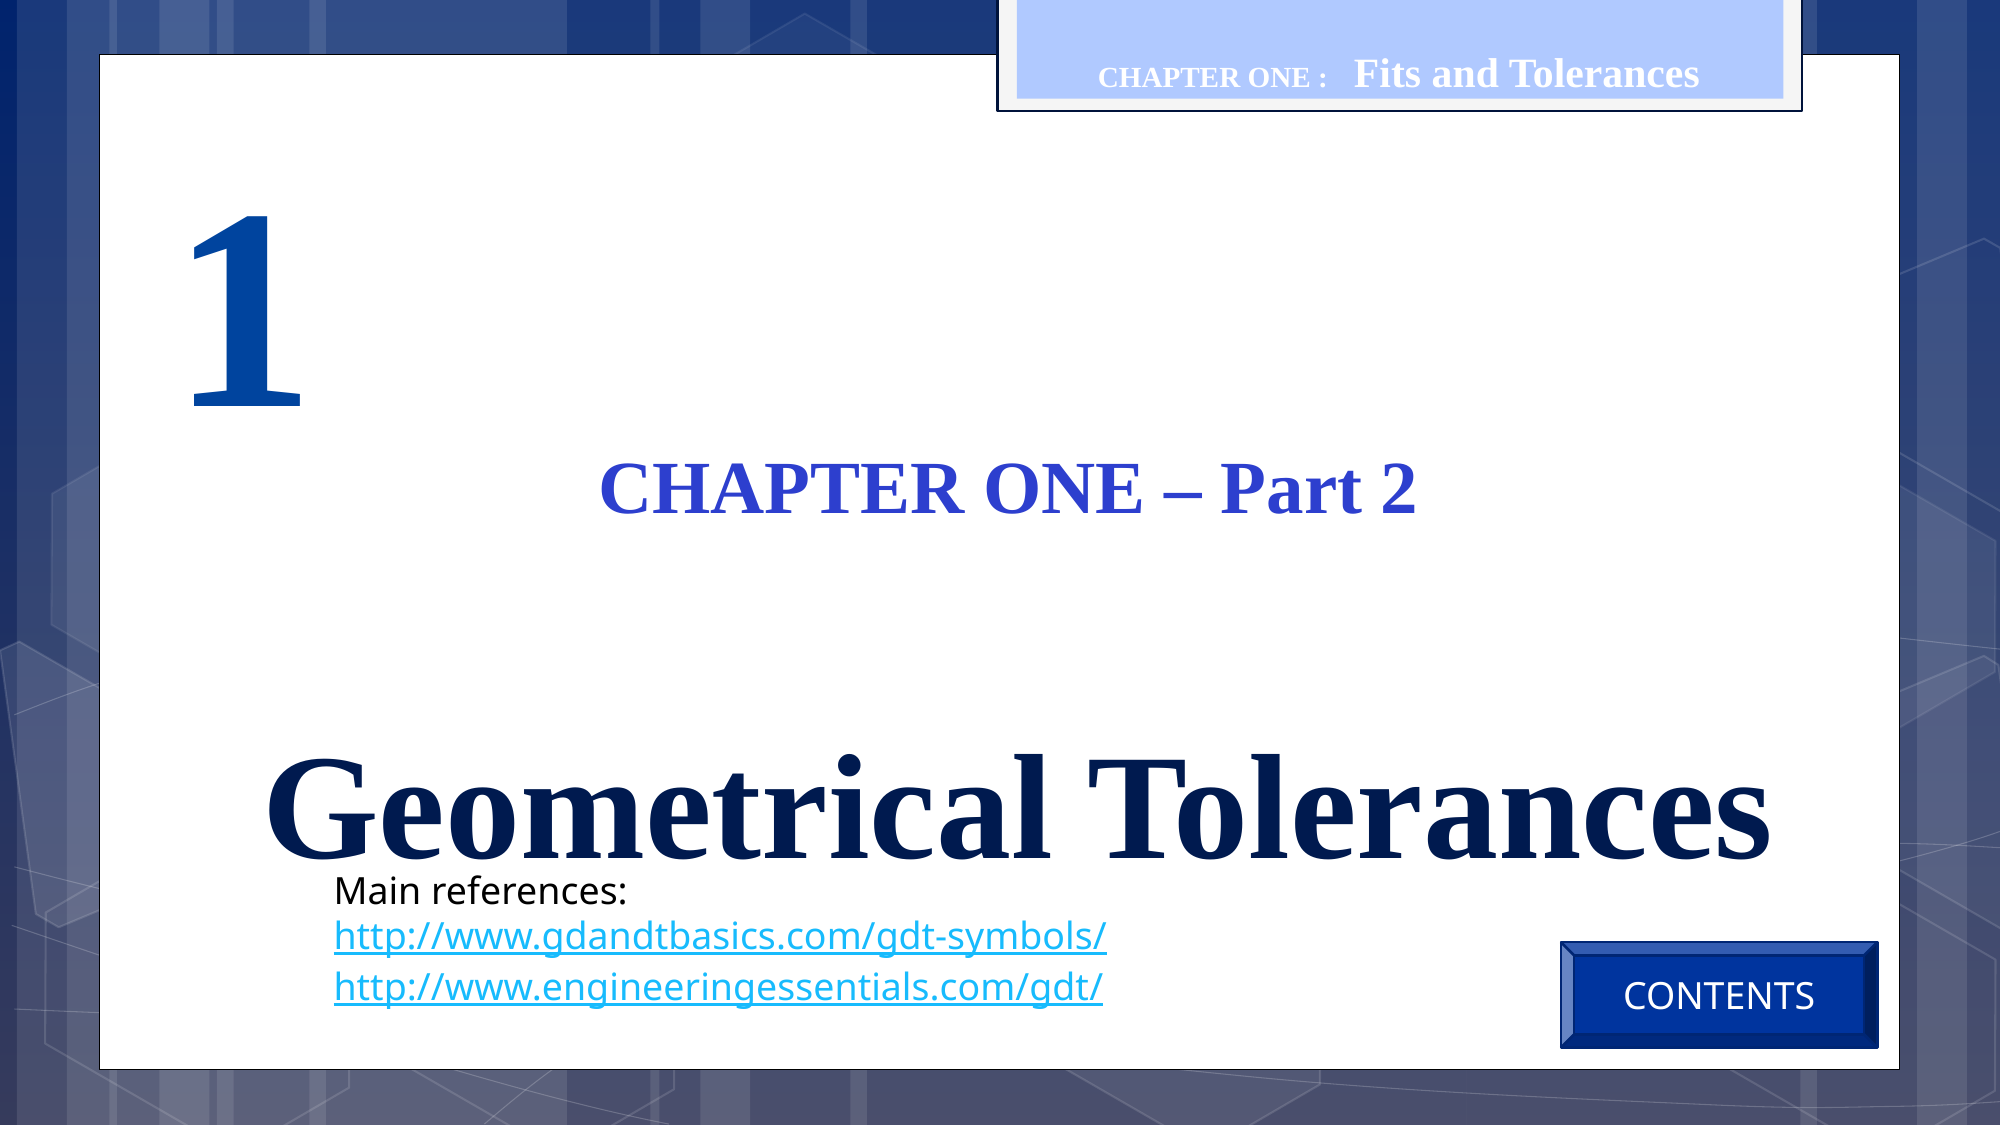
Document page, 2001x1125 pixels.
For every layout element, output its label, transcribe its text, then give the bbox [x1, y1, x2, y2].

text_box Main references: http://www.gdandtbasics.com/gdt-symbols/ http://www.engineeringessentials.com/gdt/ [318, 859, 1351, 1022]
text_box 1 [138, 232, 349, 472]
text_box CHAPTER ONE : Fits and Tolerances [940, 0, 1858, 110]
text_box CONTENTS [1559, 941, 1879, 1049]
text_box CHAPTER ONE – Part 2 Geometrical Tolerances [183, 684, 1816, 896]
